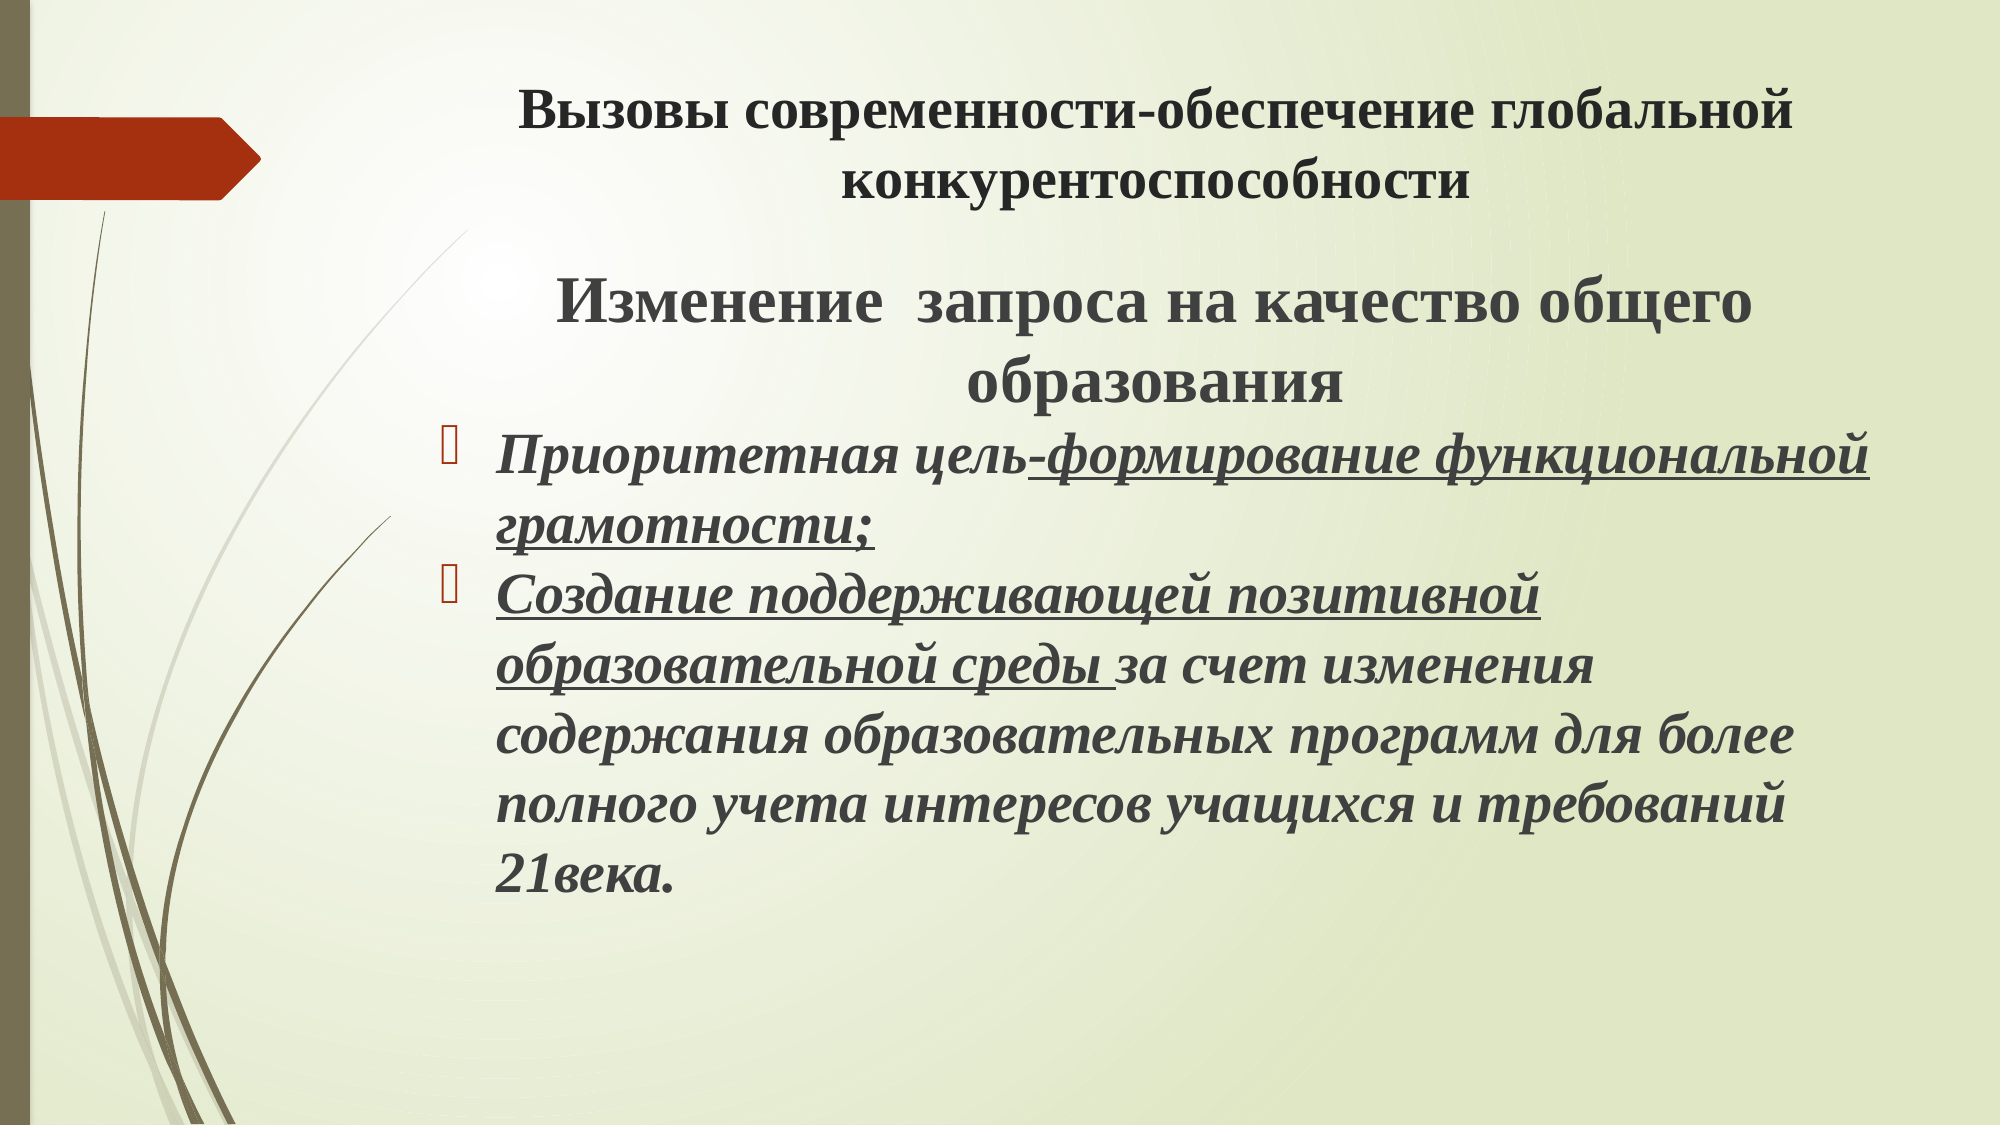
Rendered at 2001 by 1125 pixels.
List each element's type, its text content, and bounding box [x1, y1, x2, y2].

list Изменение запроса на качество общего образования Приоритетная цель-формирование функциональной грамотности; Создание поддерживающей позитивной образовательной среды за счет изменения содержания образовательных программ для более полного учета интересов учащихся и требований 21века. [424, 247, 1888, 1033]
title Вызовы современности-обеспечение глобальной конкурентоспособности [425, 62, 1888, 247]
